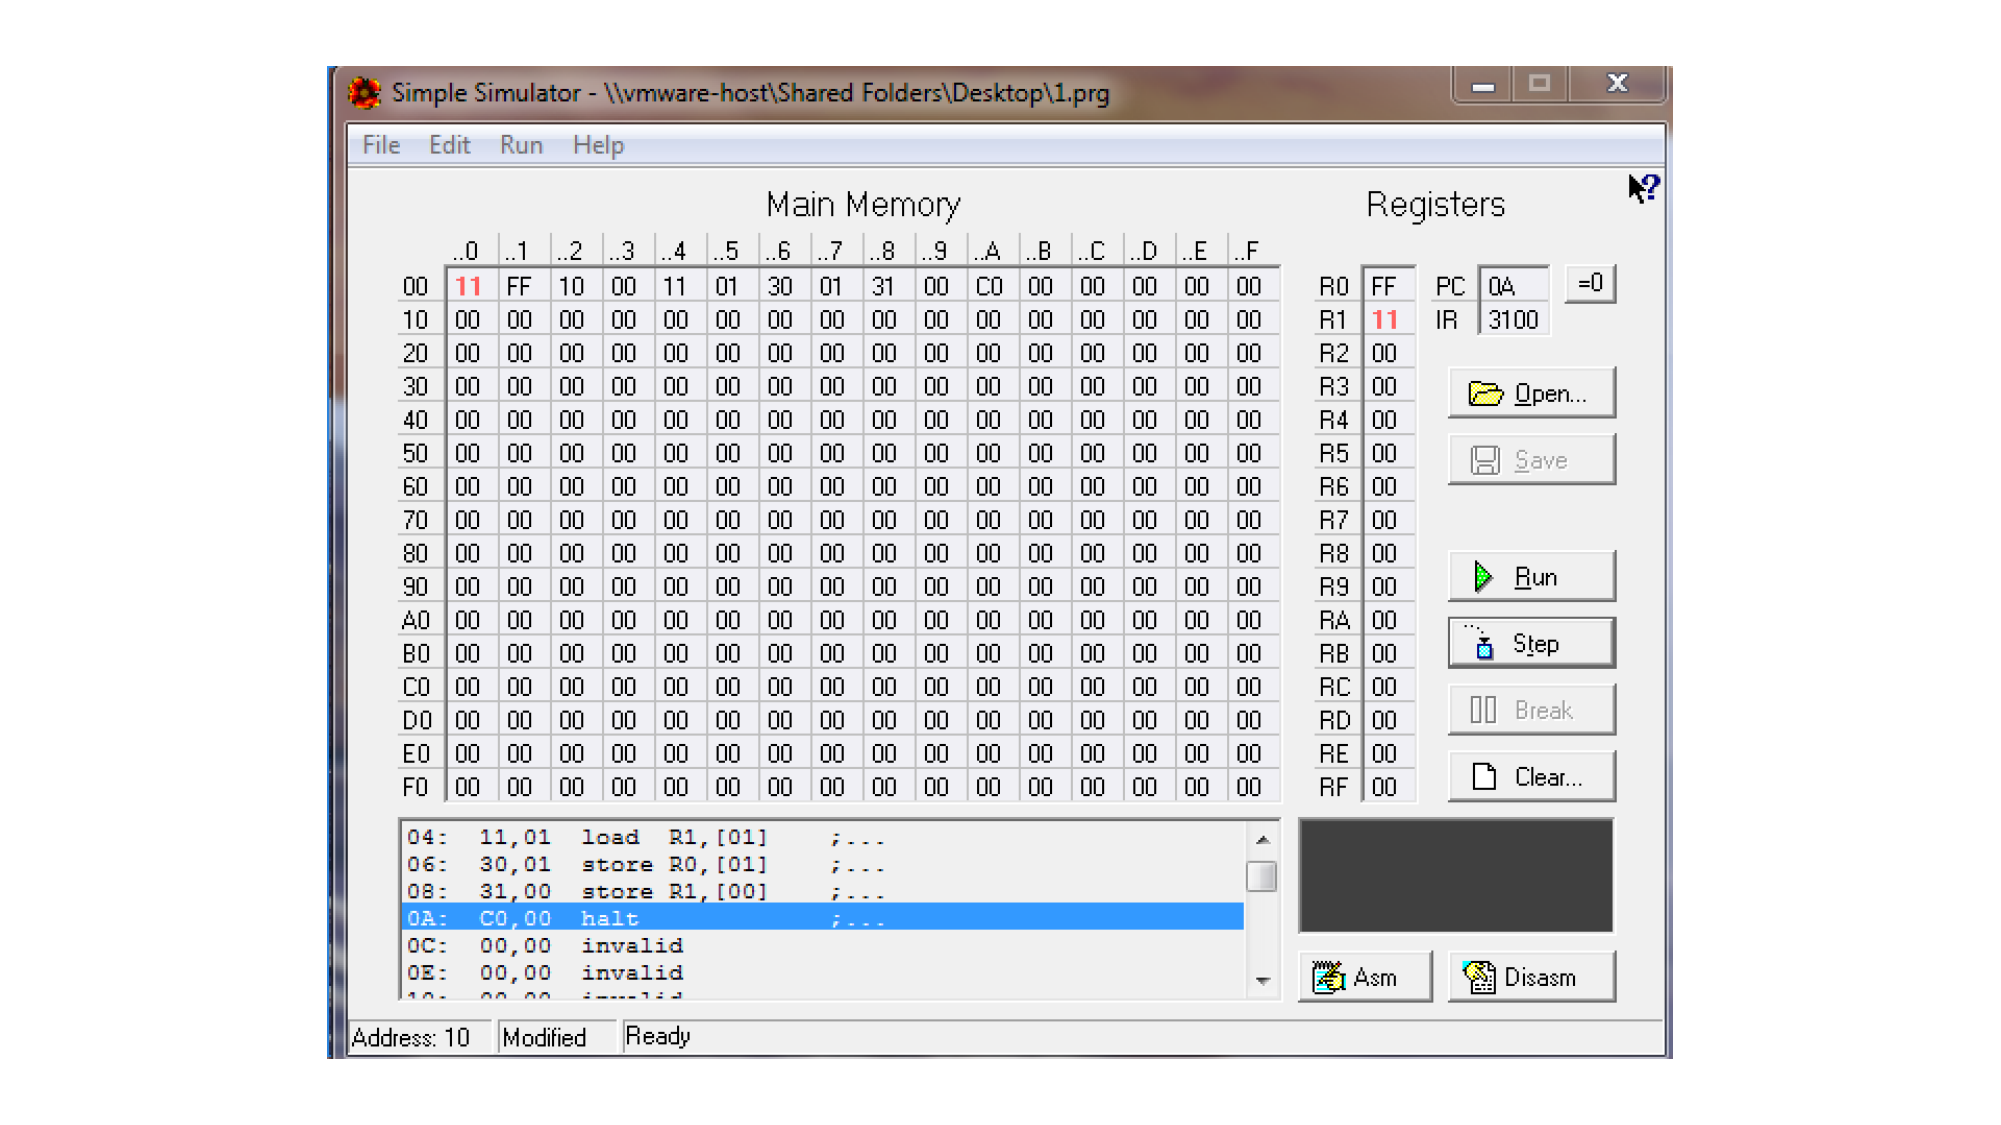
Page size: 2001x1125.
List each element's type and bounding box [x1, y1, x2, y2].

picture [327, 66, 1673, 1059]
